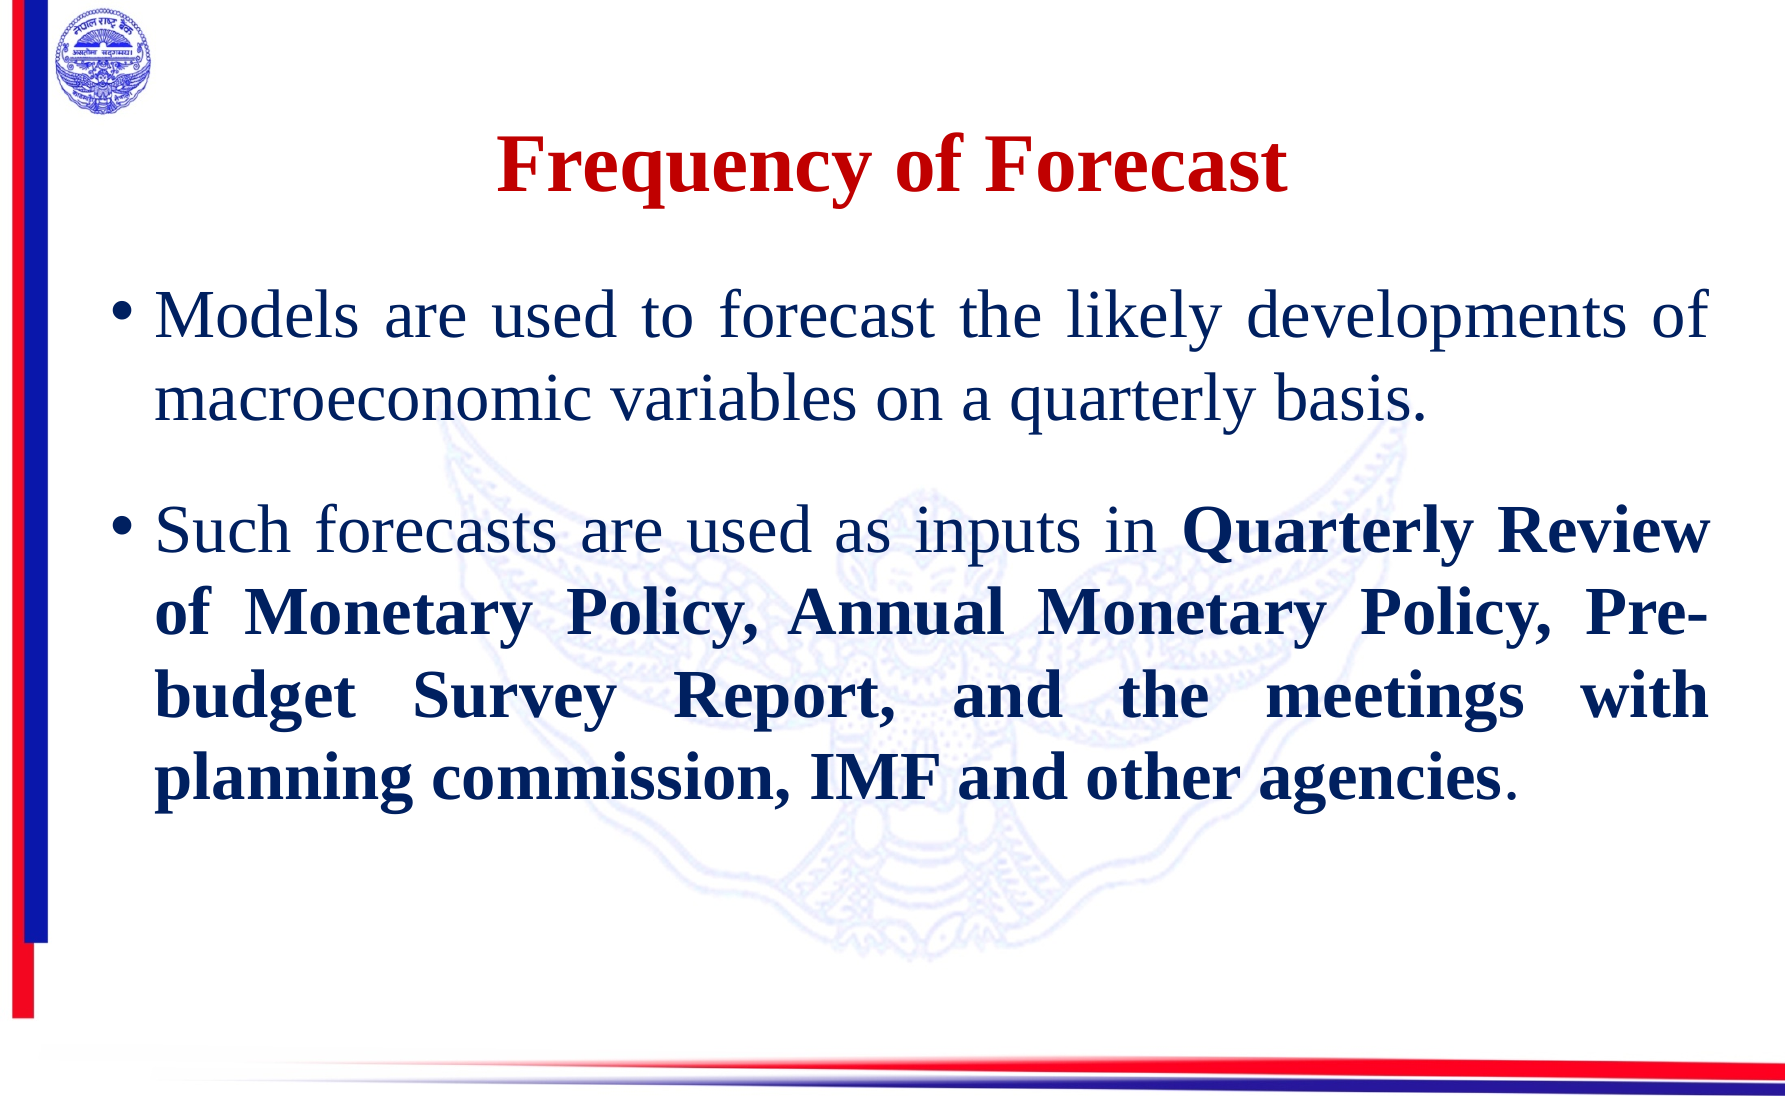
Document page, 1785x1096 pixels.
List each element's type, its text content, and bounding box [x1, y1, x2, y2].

list Models are used to forecast the likely developments of macroeconomic variables on a quarterly basis. Such forecasts are used as inputs in Quarterly Review of Monetary Policy, Annual Monetary Policy, Pre-budget Survey Report, and the meetings with planning commission, IMF and other agencies. [92, 259, 1731, 987]
title Frequency of Forecast [122, 58, 1663, 271]
picture [0, 0, 1785, 1096]
